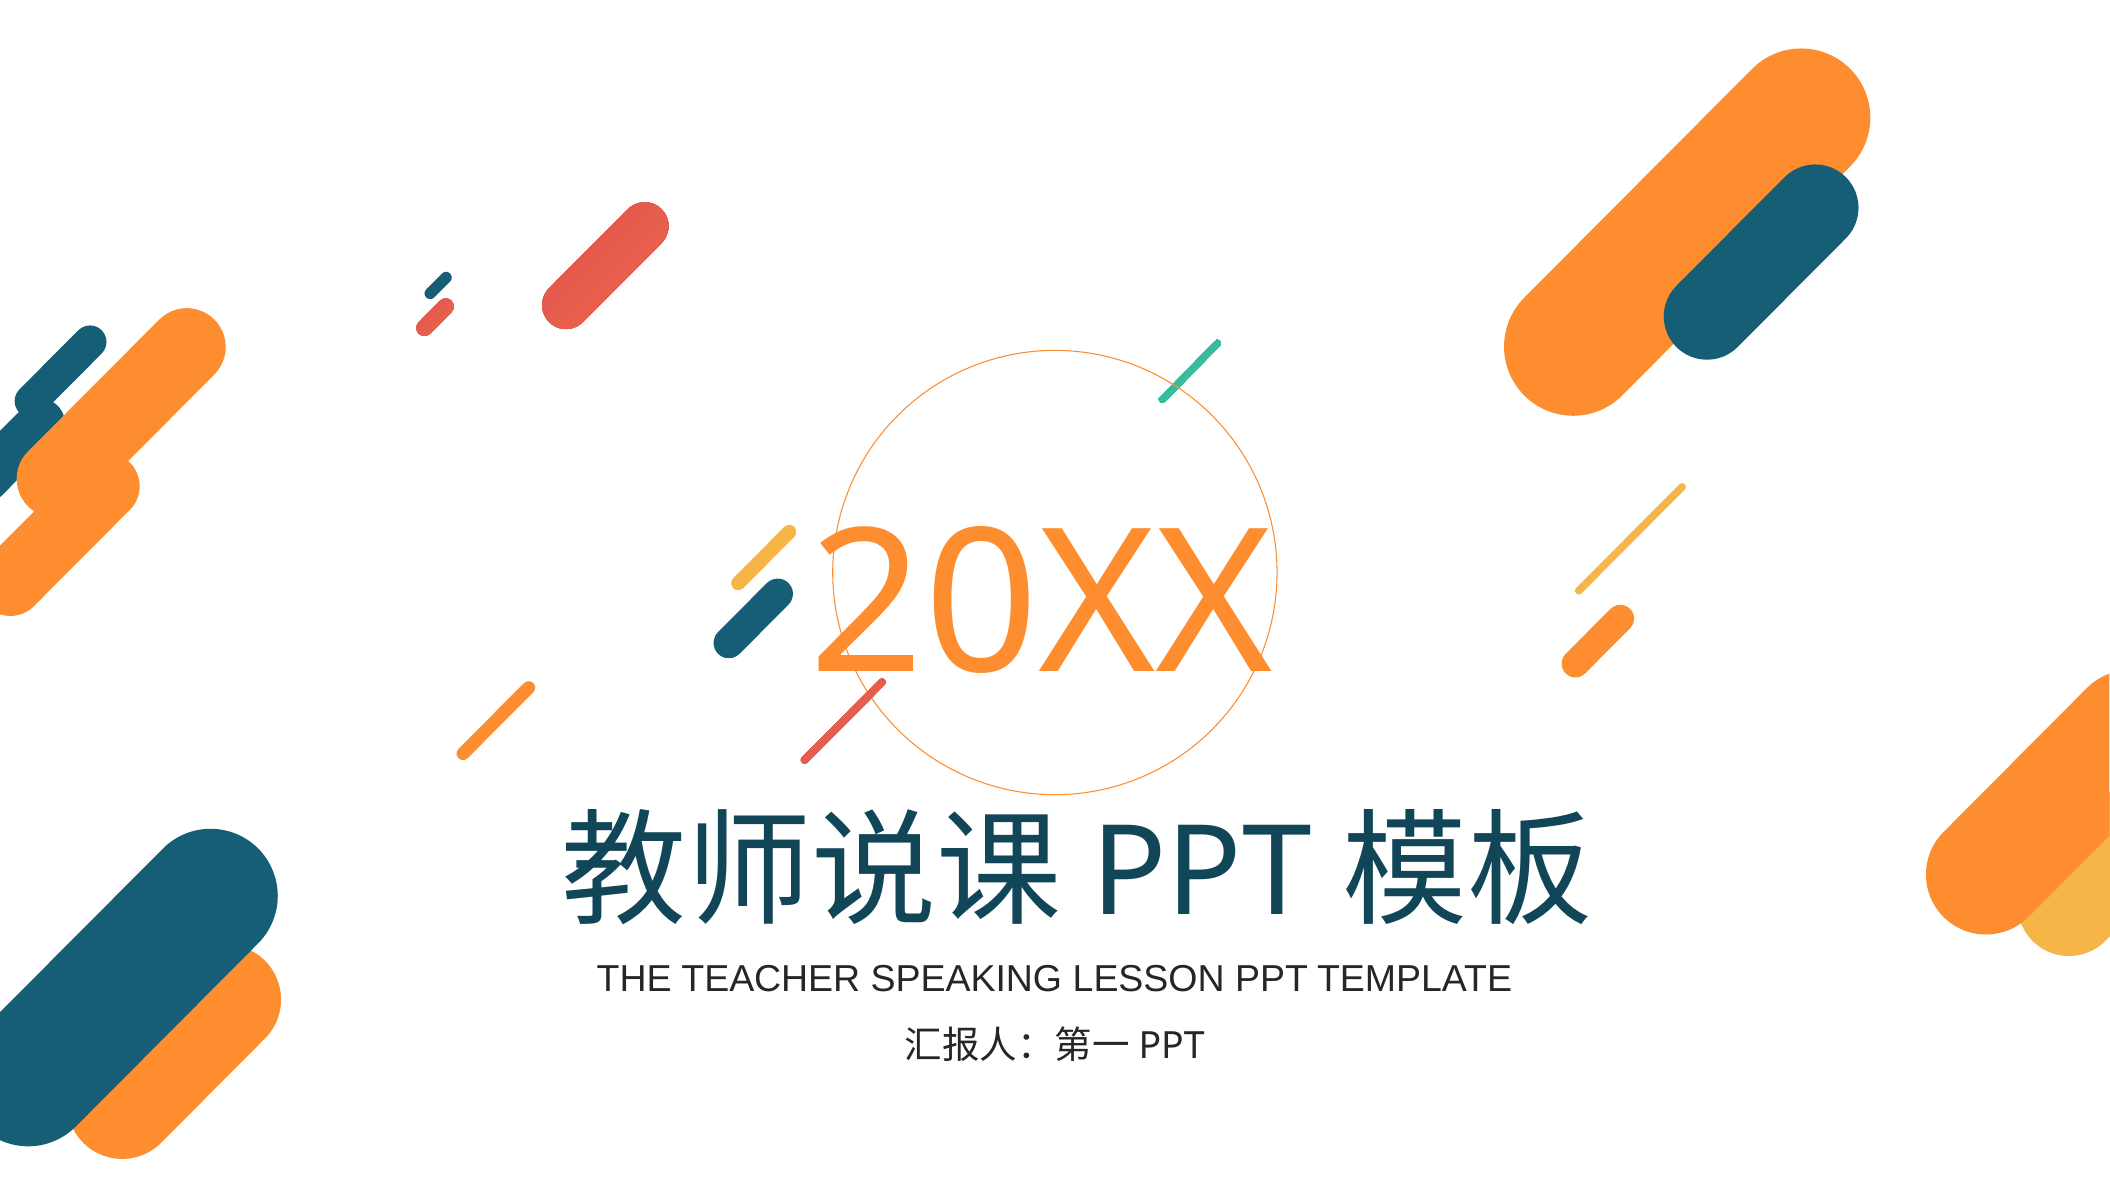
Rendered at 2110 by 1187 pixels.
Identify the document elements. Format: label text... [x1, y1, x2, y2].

text_box [73, 950, 283, 1160]
text_box 教师说课PPT模板 [546, 782, 1608, 947]
text_box THE TEACHER SPEAKING LESSON PPT TEMPLATE 汇报人：第一PPT [581, 924, 1528, 1074]
text_box [455, 680, 537, 761]
text_box [1924, 672, 2110, 936]
text_box [896, 349, 1214, 415]
text_box [423, 270, 453, 301]
text_box [1574, 482, 1687, 596]
text_box [1172, 338, 1222, 387]
text_box [0, 827, 279, 1148]
text_box [1503, 47, 1872, 417]
text_box [0, 398, 64, 499]
text_box [799, 719, 853, 765]
text_box [712, 577, 795, 660]
text_box [0, 451, 141, 618]
text_box [1662, 163, 1860, 361]
text_box [15, 307, 227, 512]
text_box [886, 719, 1224, 782]
text_box [13, 324, 108, 412]
text_box [2021, 838, 2110, 958]
text_box [415, 297, 455, 337]
text_box [730, 522, 795, 592]
text_box 20XX [795, 415, 1289, 719]
text_box [541, 201, 670, 331]
